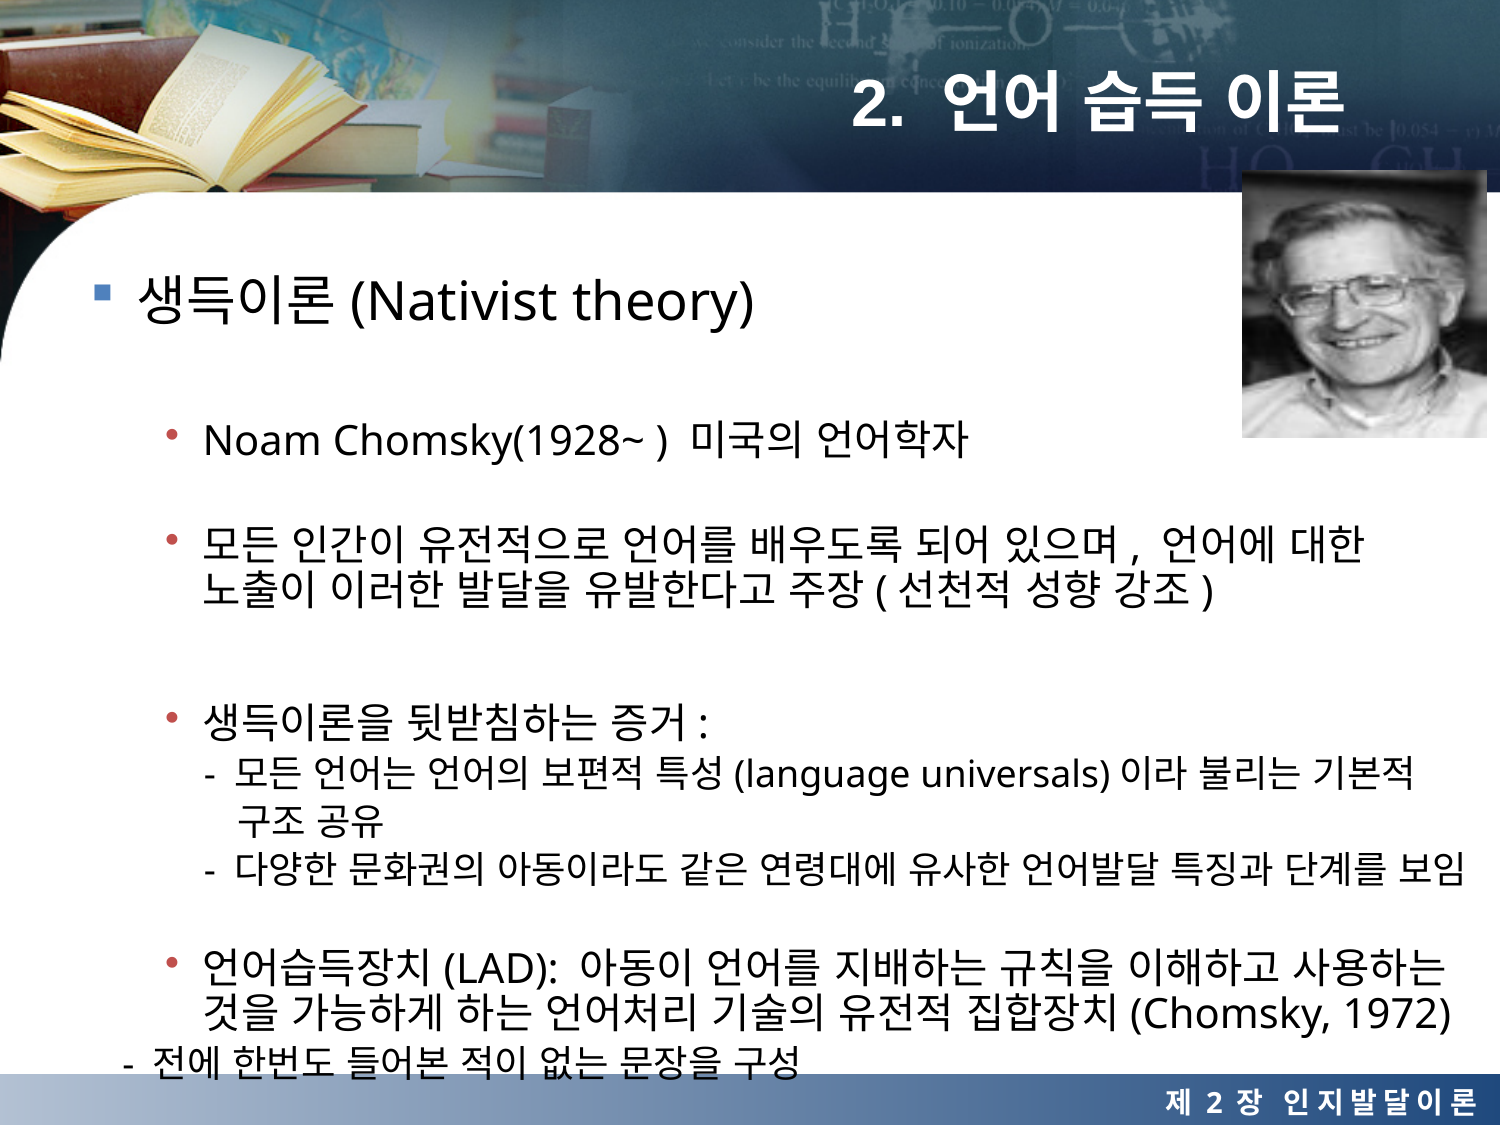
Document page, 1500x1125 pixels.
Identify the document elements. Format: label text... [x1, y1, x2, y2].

title 2. 언어 습득 이론 [74, 49, 1363, 151]
list 생득이론(Nativist theory) Noam Chomsky(1928~ ) 미국의 언어학자 모든 인간이 유전적으로 언어를 배우도록 되어 있으며, 언어에 대한 노출이 이러한 발달을 유발한다고 주장(선천적 성향 강조) 생득이론을 뒷받침하는 증거: - 모든 언어는 언어의 보편적 특성(language universals)이라 불리는 기본적 구조 공유 - 다양한 문화권의 아동이라도 같은 연령대에 유사한 언어발달 특징과 단계를 보임 언어습득장치(LAD): 아동이 언어를 지배하는 규칙을 이해하고 사용하는 것을 가능하게 하는 언어처리 기술의 유전적 집합장치(Chomsky, 1972) - 전에 한번도 들어본 적이 없는 문장을 구성 [0, 265, 1500, 1079]
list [1241, 170, 1487, 438]
picture [0, 0, 1500, 265]
